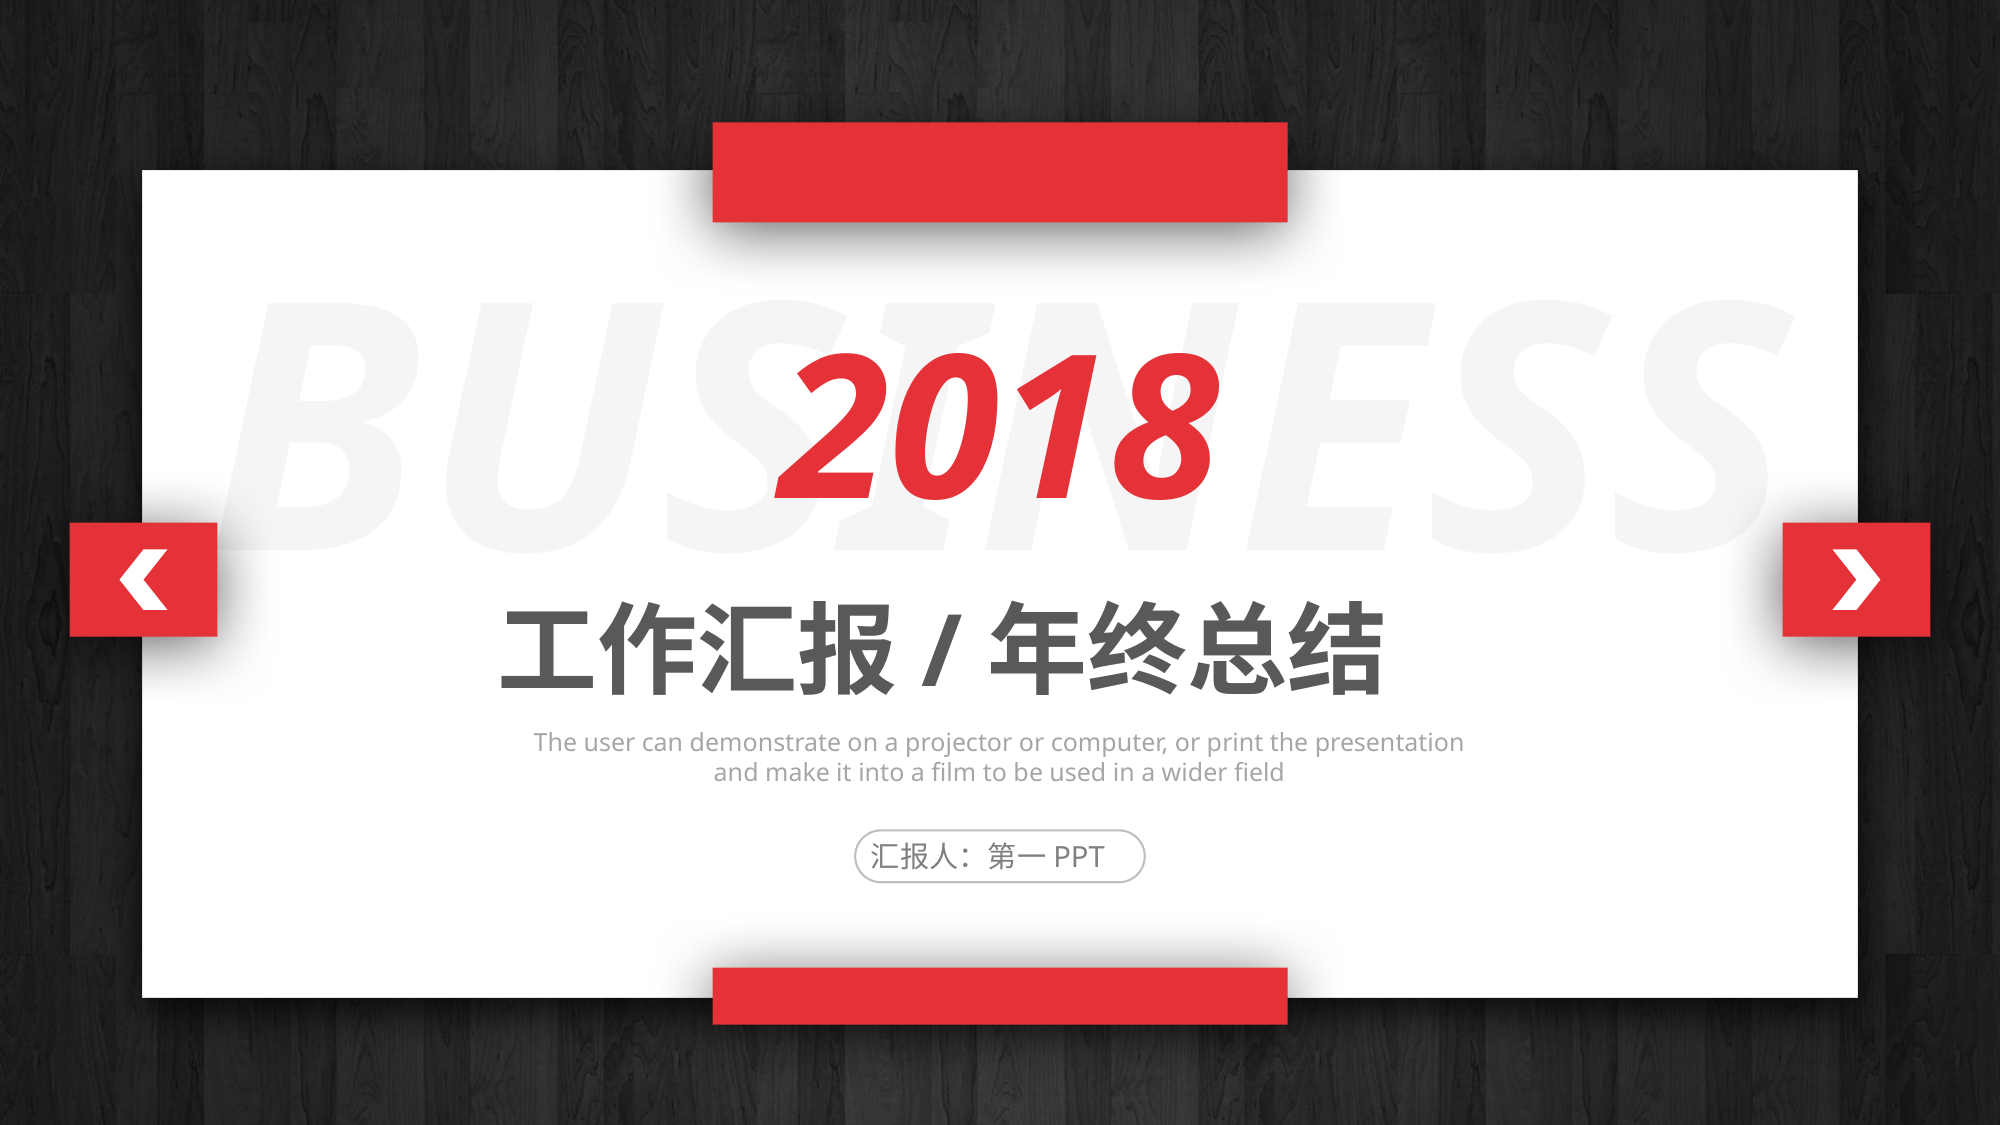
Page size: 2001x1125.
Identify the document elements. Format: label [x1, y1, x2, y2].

text_box [855, 830, 1145, 883]
text_box [69, 522, 218, 637]
text_box [1782, 522, 1931, 637]
picture [0, 0, 2000, 1125]
